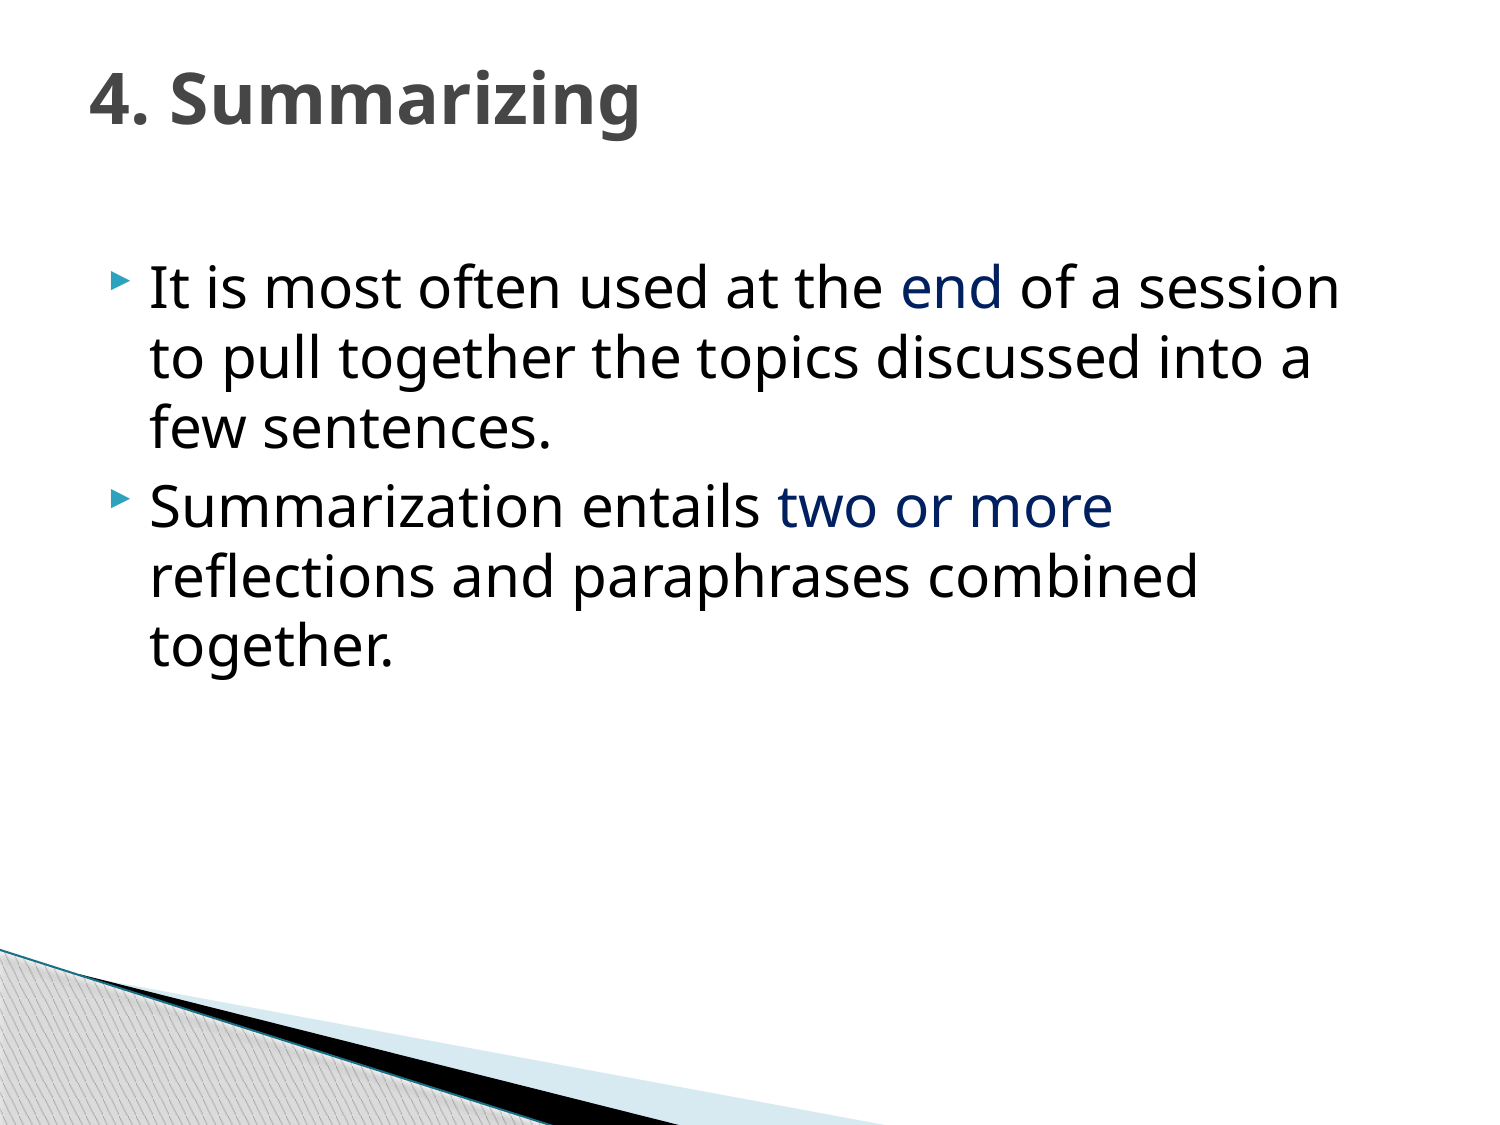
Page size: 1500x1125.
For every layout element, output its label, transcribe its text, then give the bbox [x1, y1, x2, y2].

title 4. Summarizing [75, 45, 1425, 233]
list It is most often used at the end of a session to pull together the topics discussed into a few sentences. Summarization entails two or more reflections and paraphrases combined together. [75, 243, 1425, 986]
